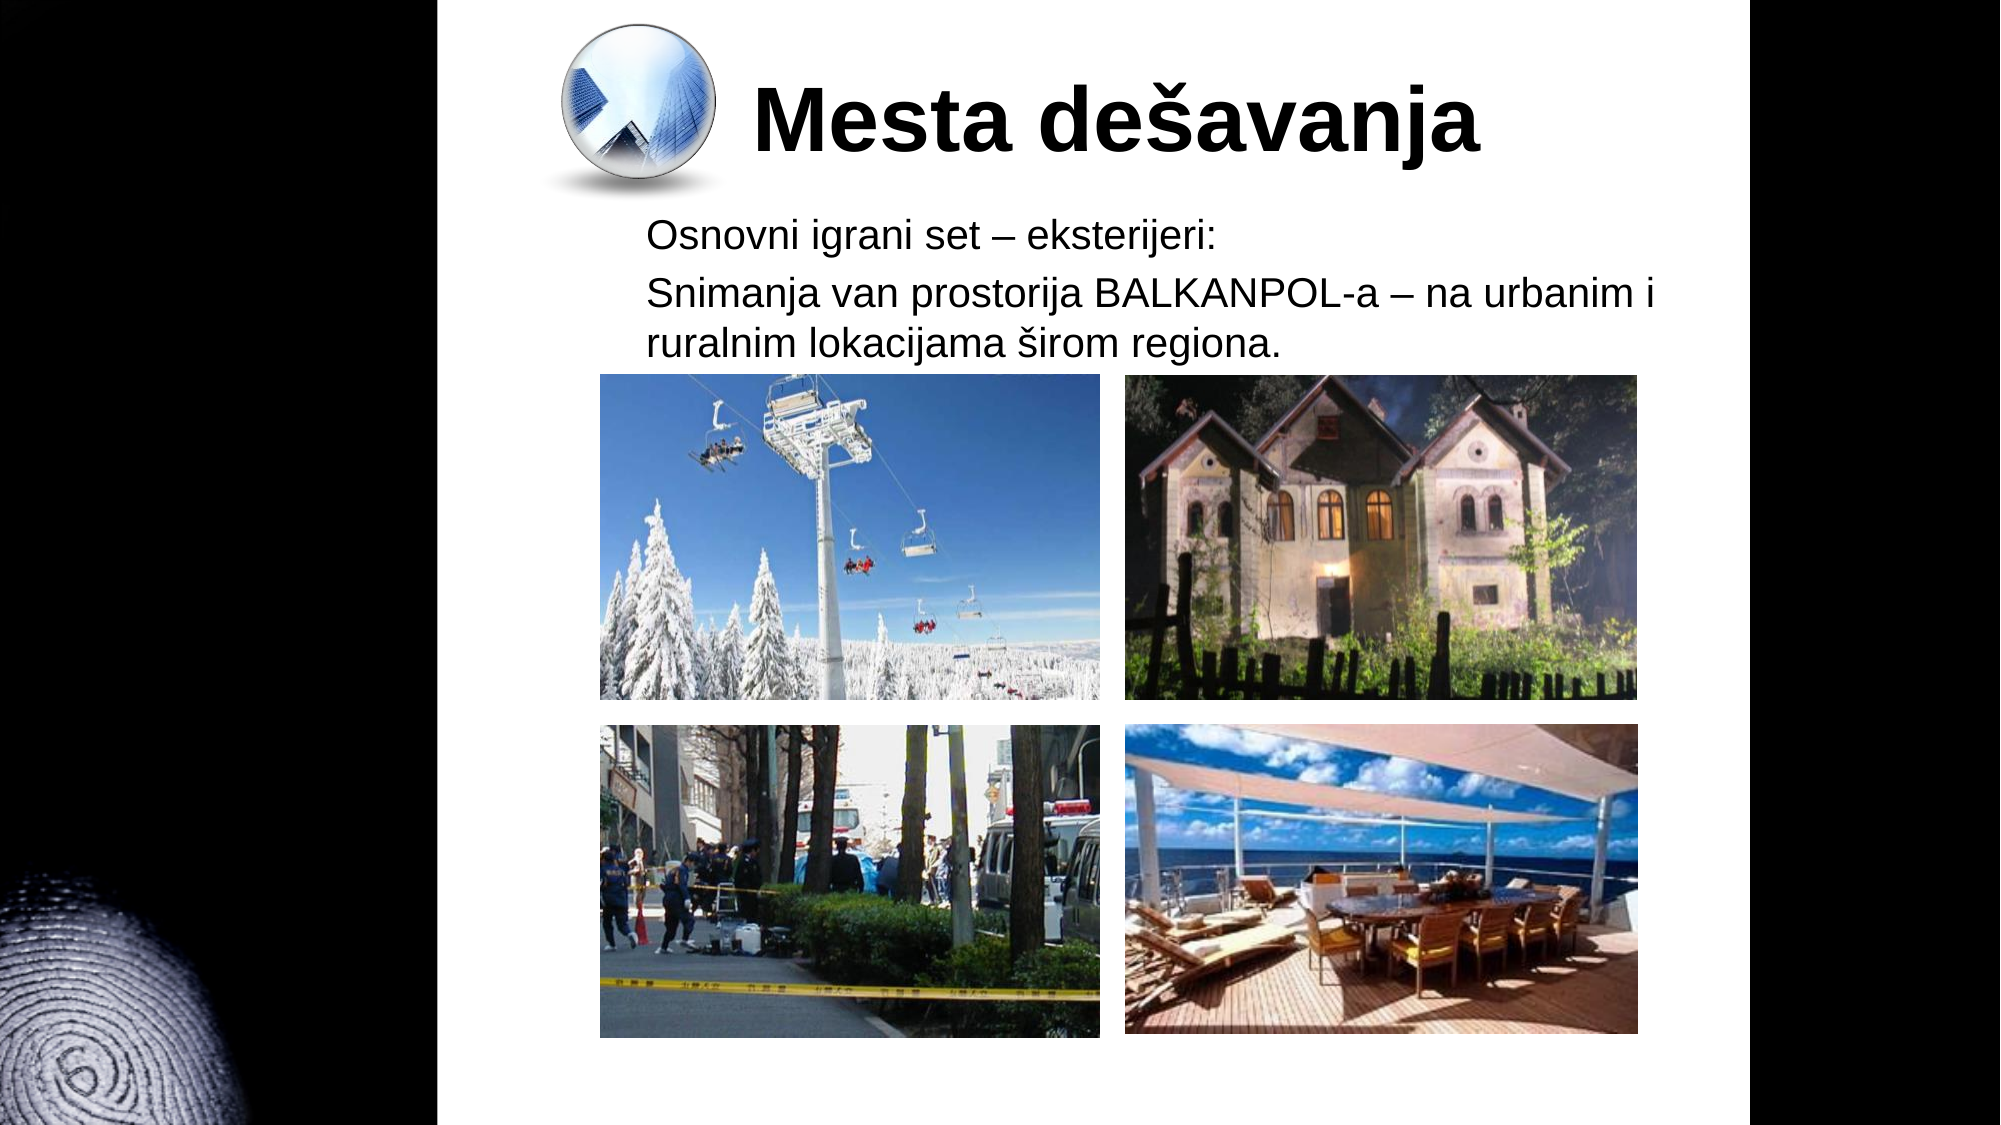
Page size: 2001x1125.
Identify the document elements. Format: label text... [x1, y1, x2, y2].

picture [1124, 724, 1638, 1034]
text_box [437, 0, 1750, 1125]
picture [0, 0, 437, 1125]
picture [1124, 374, 1638, 701]
picture [599, 724, 1101, 1038]
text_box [537, 0, 741, 204]
picture [599, 374, 1101, 701]
picture [1750, 0, 2001, 1125]
list Osnovni igrani set – eksterijeri: Snimanja van prostorija BALKANPOL-a – na urbanim i ruralnim lokacijama širom regiona. [575, 200, 1675, 1005]
title Mesta dešavanja [744, 39, 1662, 190]
